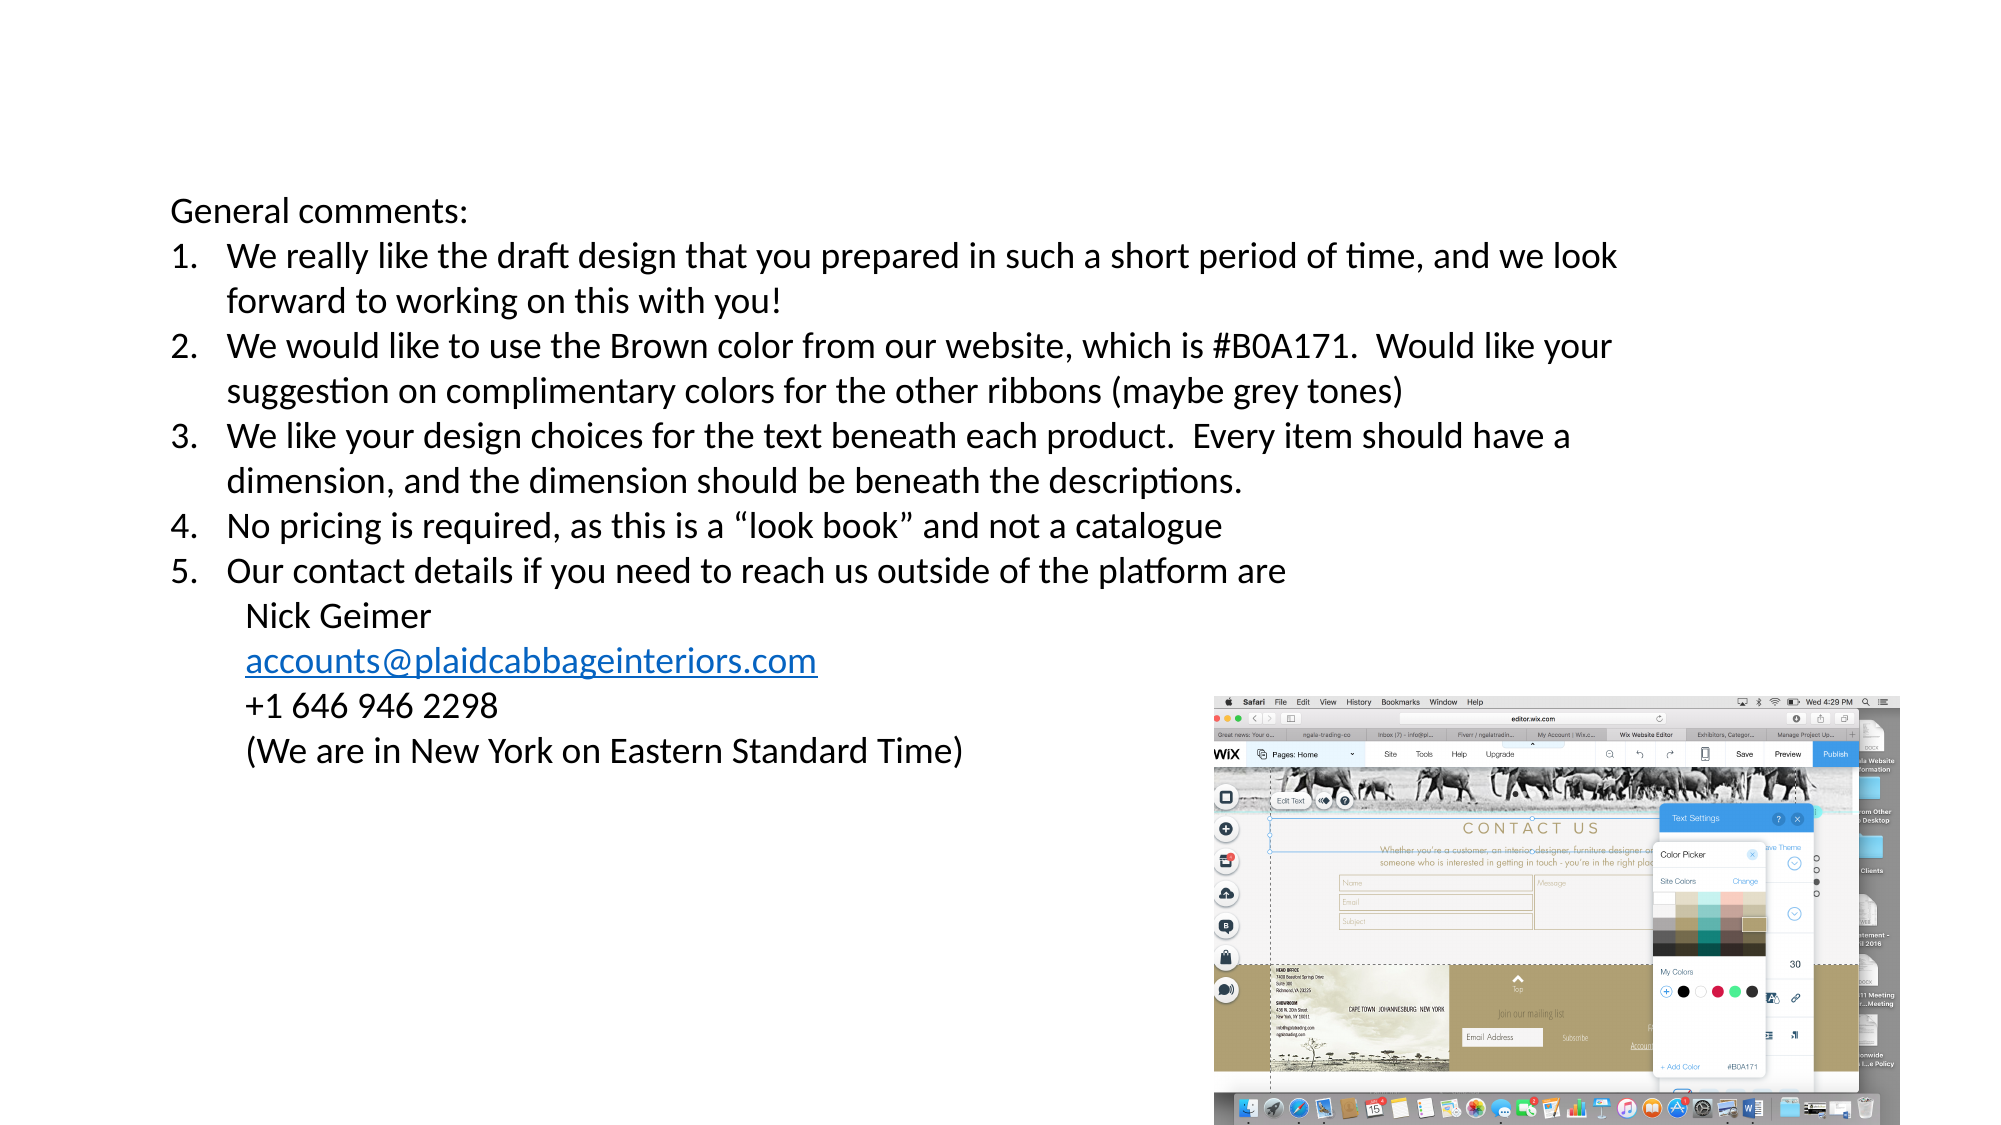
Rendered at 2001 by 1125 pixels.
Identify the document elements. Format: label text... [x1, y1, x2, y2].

picture [1214, 696, 1900, 1125]
text_box General comments: We really like the draft design that you prepared in such a short period of time, and we look forward to working on this with you! We would like to use the Brown color from our website, which is #B0A171. Would like your suggestion on complimentary colors for the other ribbons (maybe grey tones) We like your design choices for the text beneath each product. Every item should have a dimension, and the dimension should be beneath the descriptions. No pricing is required, as this is a “look book” and not a catalogue Our contact details if you need to reach us outside of the platform are Nick Geimer accounts@plaidcabbageinteriors.com +1 646 946 2298 (We are in New York on Eastern Standard Time) [155, 178, 1672, 285]
